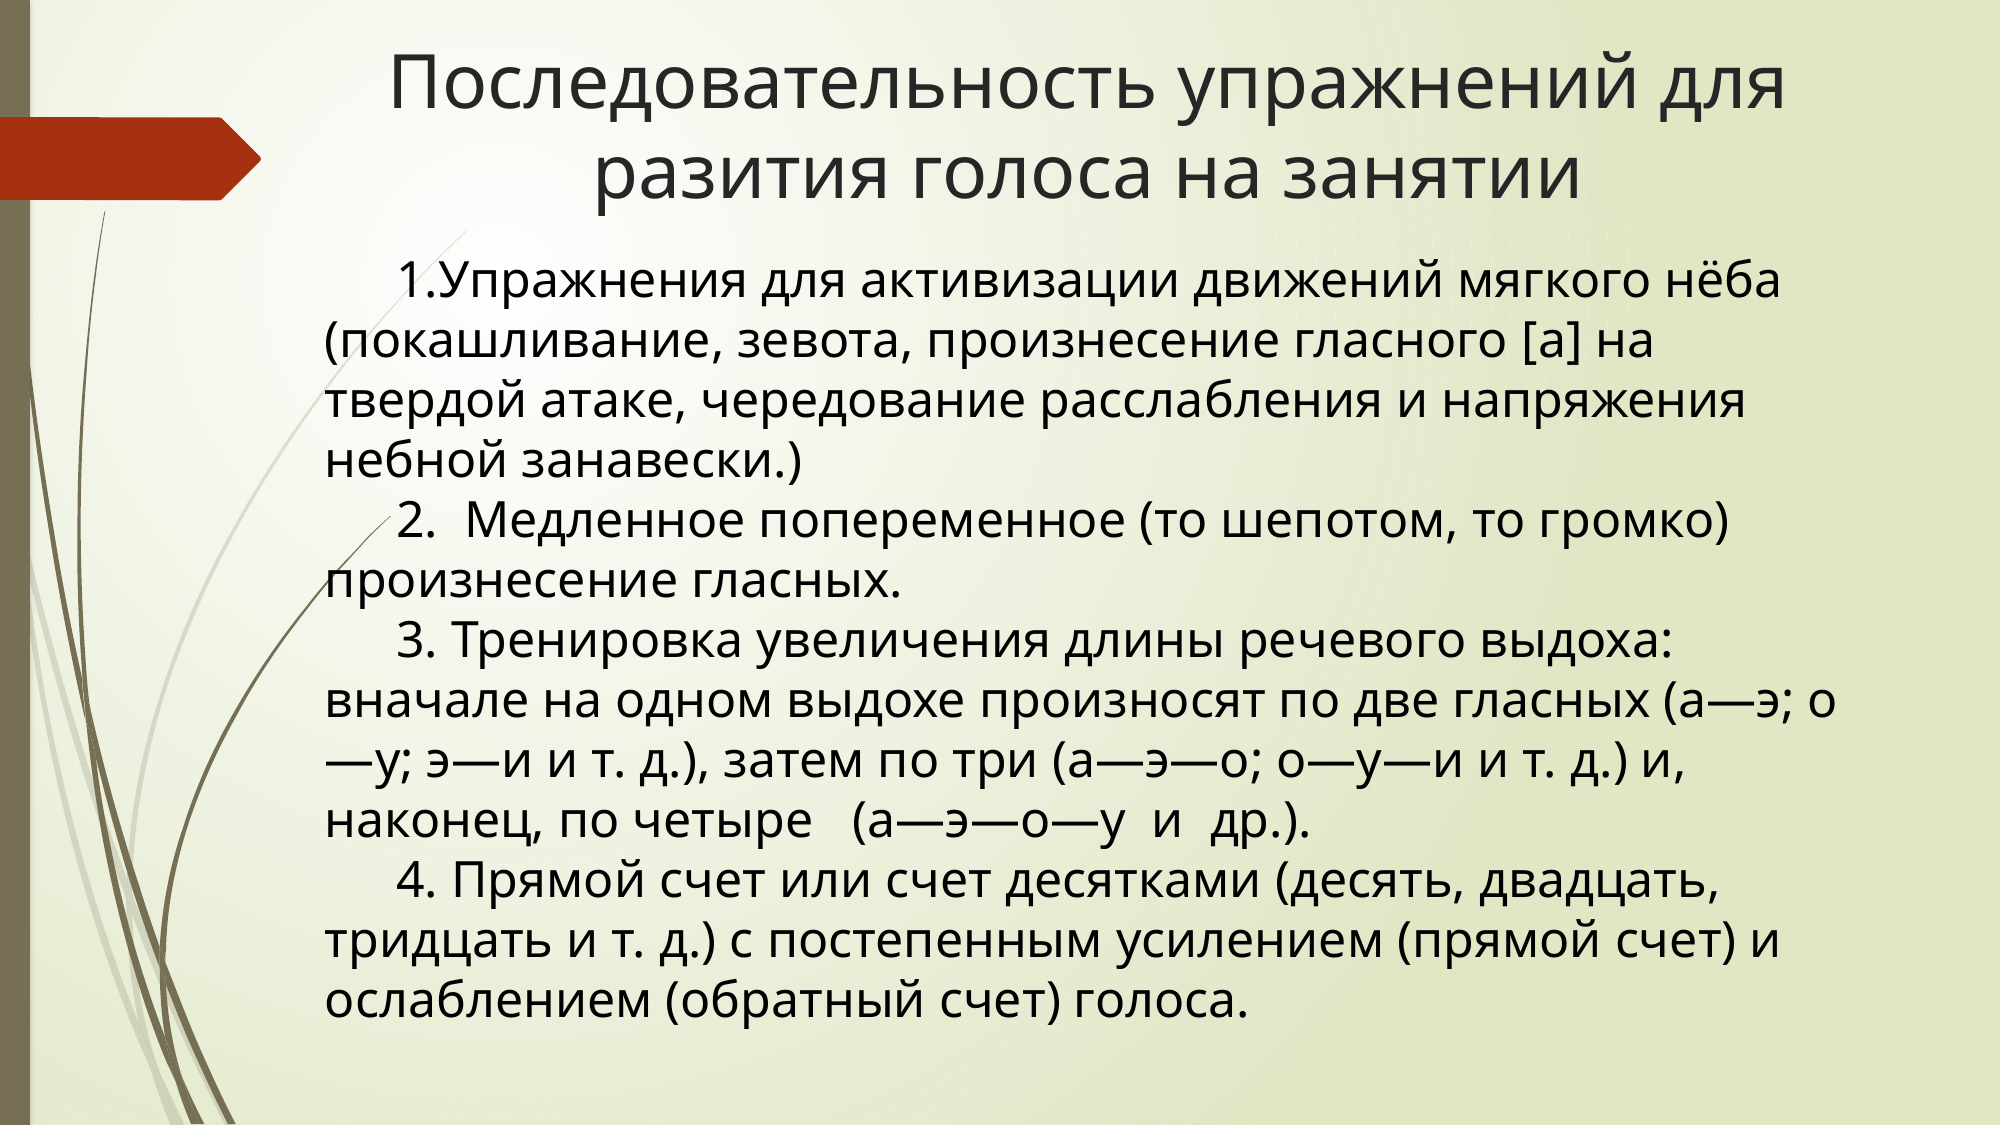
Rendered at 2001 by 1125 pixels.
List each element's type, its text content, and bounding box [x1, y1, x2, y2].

text_box 1.Упражнения для активизации движений мягкого нёба (покашливание, зевота, произнесение гласного [а] на твердой атаке, чередование расслабления и напряжения небной занавески.) 2. Медленное попеременное (то шепотом, то громко) произнесение гласных. 3. Тренировка увеличения длины речевого выдоха: вначале на одном выдохе произносят по две гласных (а—э; о—у; э—и и т. д.), затем по три (а—э—о; о—у—и и т. д.) и, наконец, по четыре (а—э—о—у и др.). 4. Прямой счет или счет десятками (десять, двадцать, тридцать и т. д.) с постепенным усилением (прямой счет) и ослаблением (обратный счет) голоса. [310, 240, 1868, 1125]
title Последовательность упражнений для разития голоса на занятии [284, 25, 1893, 259]
